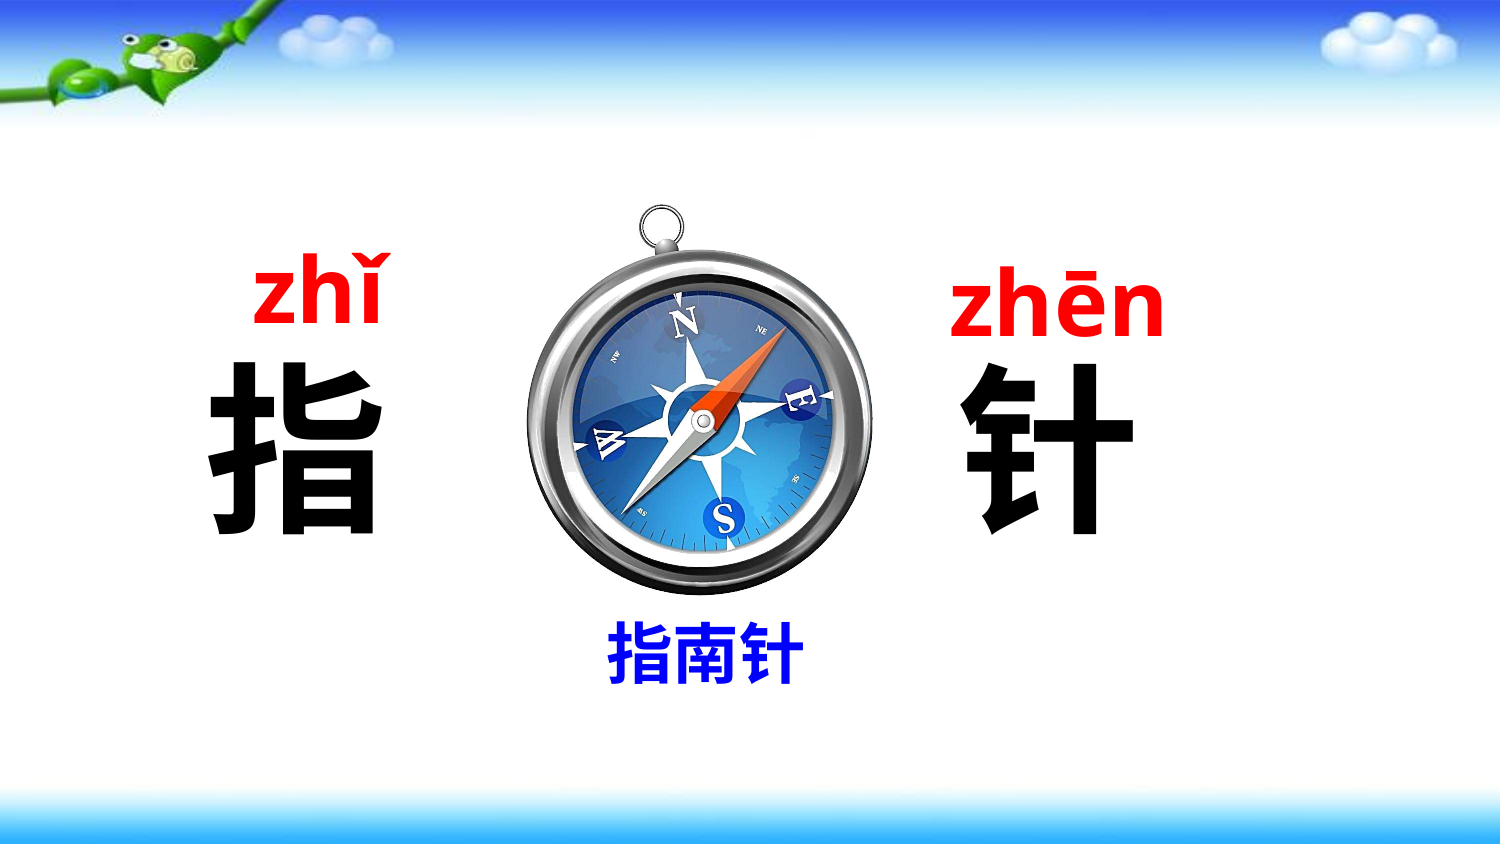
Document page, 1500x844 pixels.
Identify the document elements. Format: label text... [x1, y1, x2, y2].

text_box 针 [942, 362, 1156, 563]
text_box 指南针 [591, 613, 828, 700]
picture [0, 0, 1500, 844]
text_box 指 [190, 328, 404, 563]
text_box zhēn [934, 236, 1184, 362]
text_box zhǐ [237, 224, 400, 350]
